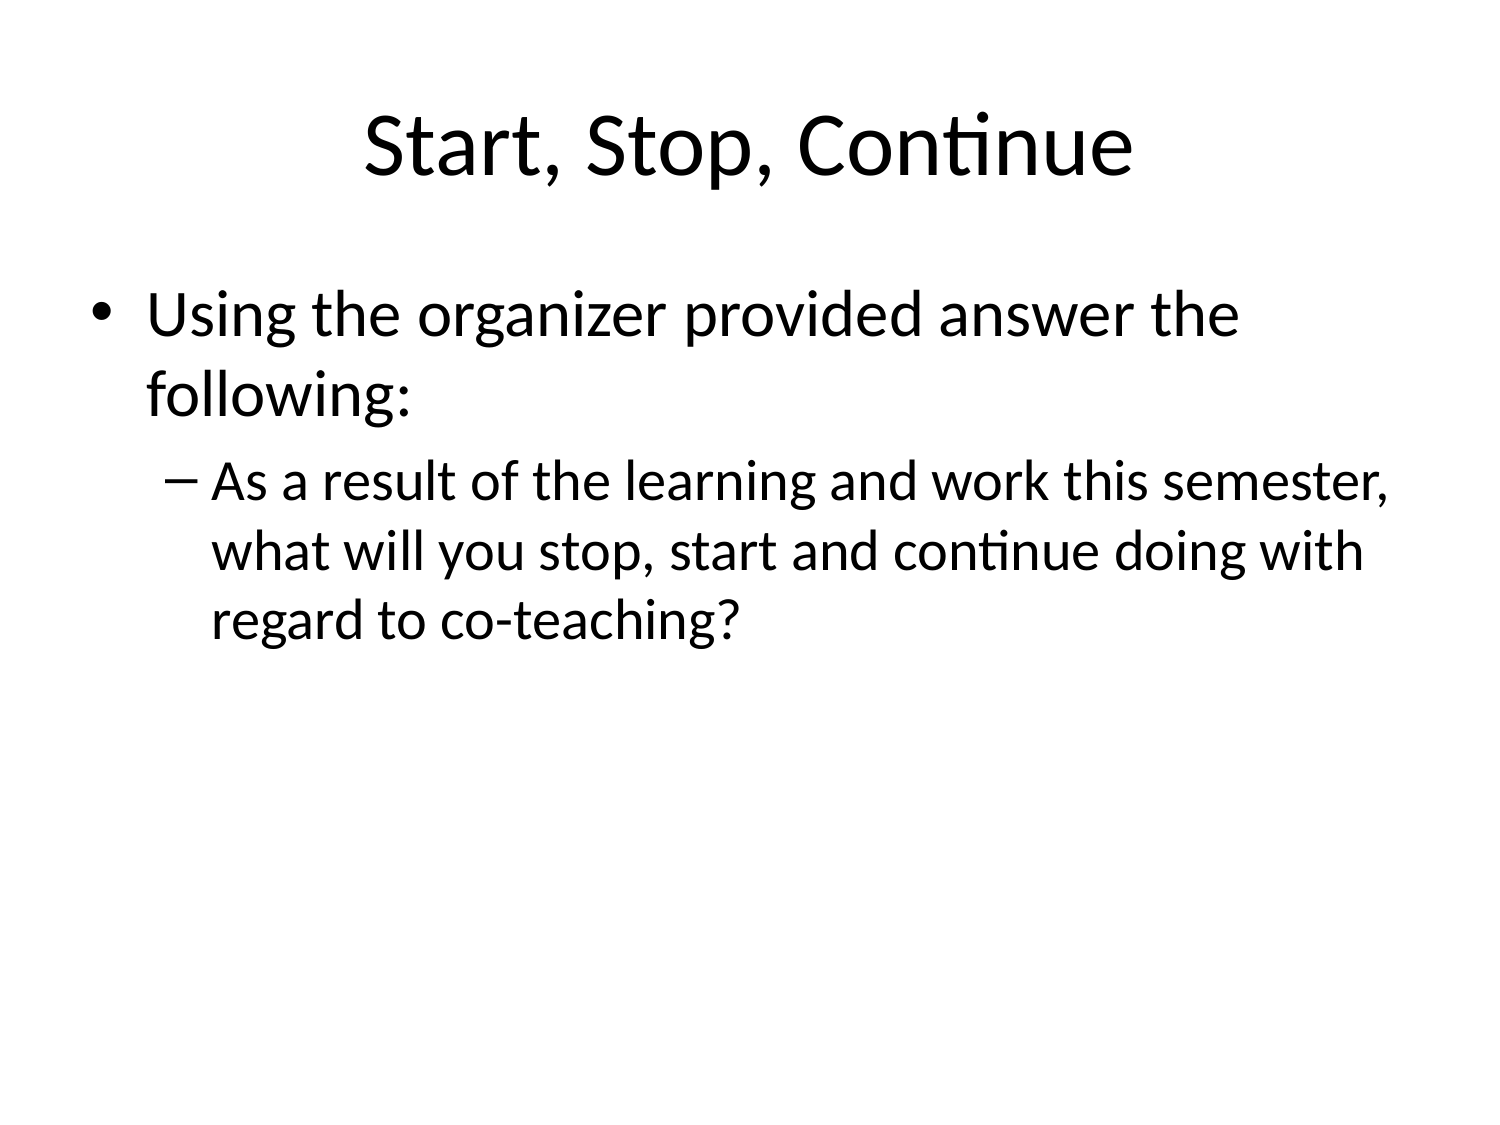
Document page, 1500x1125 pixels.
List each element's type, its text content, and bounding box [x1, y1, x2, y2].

title Start, Stop, Continue [75, 45, 1425, 233]
list Using the organizer provided answer the following: As a result of the learning and work this semester, what will you stop, start and continue doing with regard to co-teaching? [75, 262, 1425, 1005]
